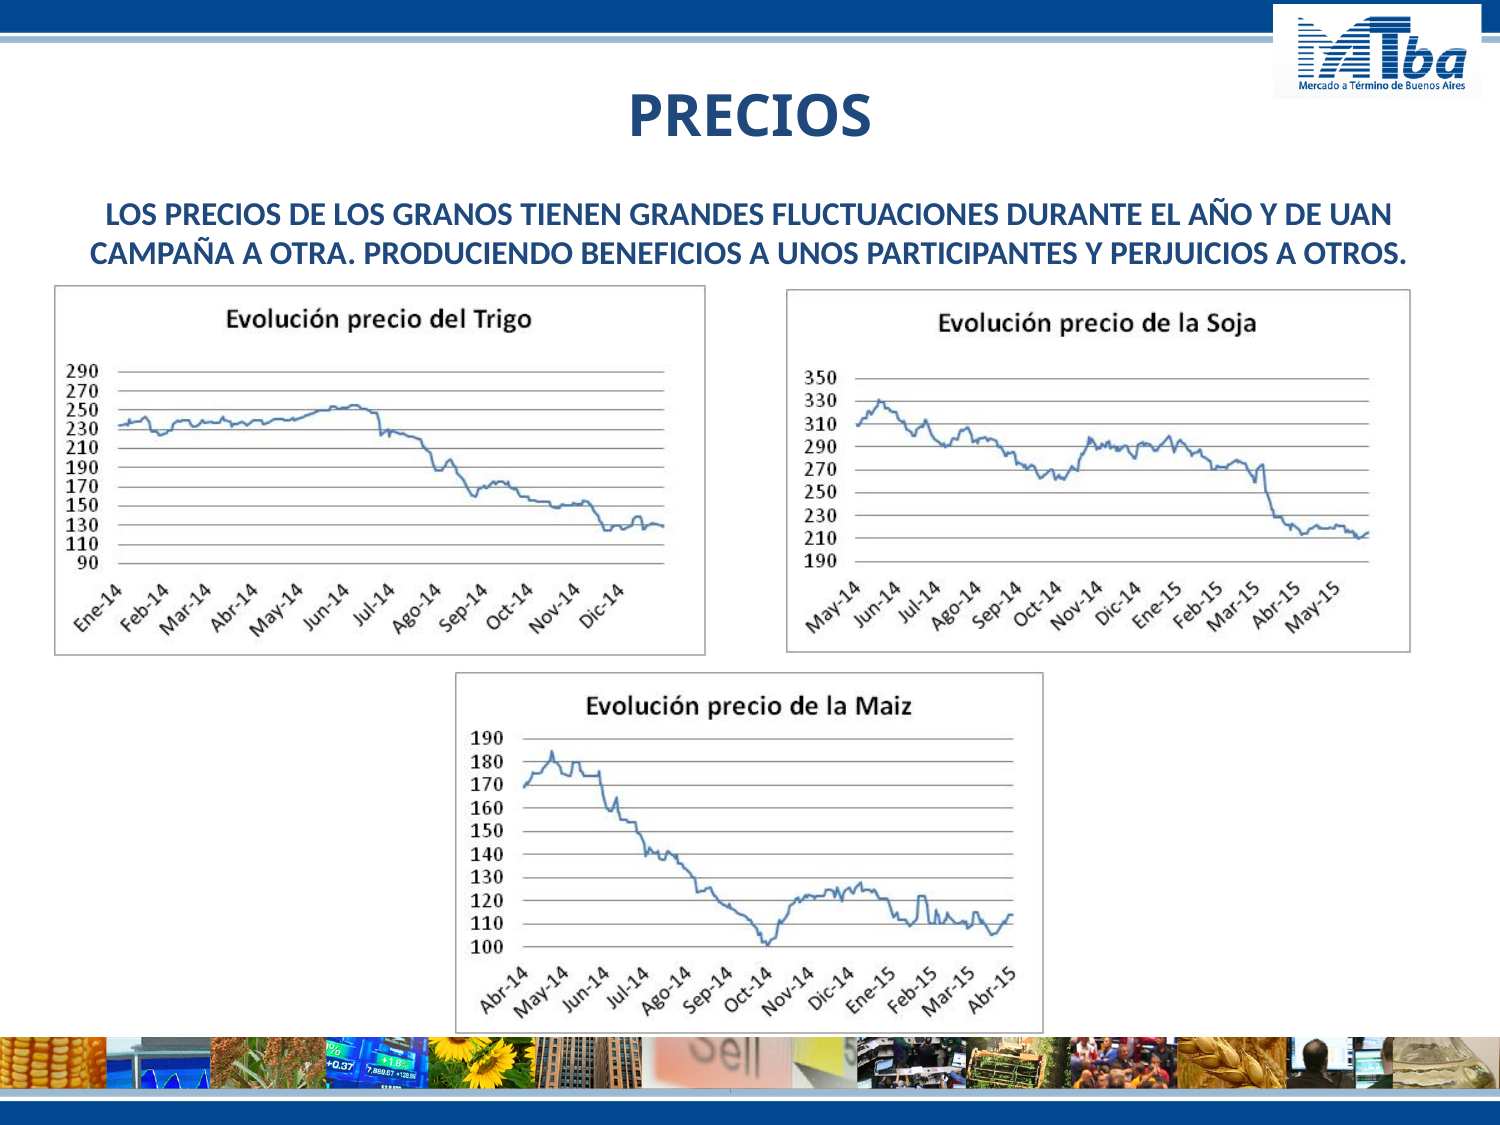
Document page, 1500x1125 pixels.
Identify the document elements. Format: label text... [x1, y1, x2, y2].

picture [0, 1037, 1500, 1125]
picture [0, 0, 1500, 99]
text_box PRECIOS [41, 78, 1459, 149]
picture [454, 670, 1045, 1036]
picture [52, 284, 707, 658]
text_box LOS PRECIOS DE LOS GRANOS TIENEN GRANDES FLUCTUACIONES DURANTE EL AÑO Y DE UAN CAMPAÑA A OTRA. PRODUCIENDO BENEFICIOS A UNOS PARTICIPANTES Y PERJUICIOS A OTROS. [29, 184, 1471, 279]
picture [784, 287, 1412, 654]
